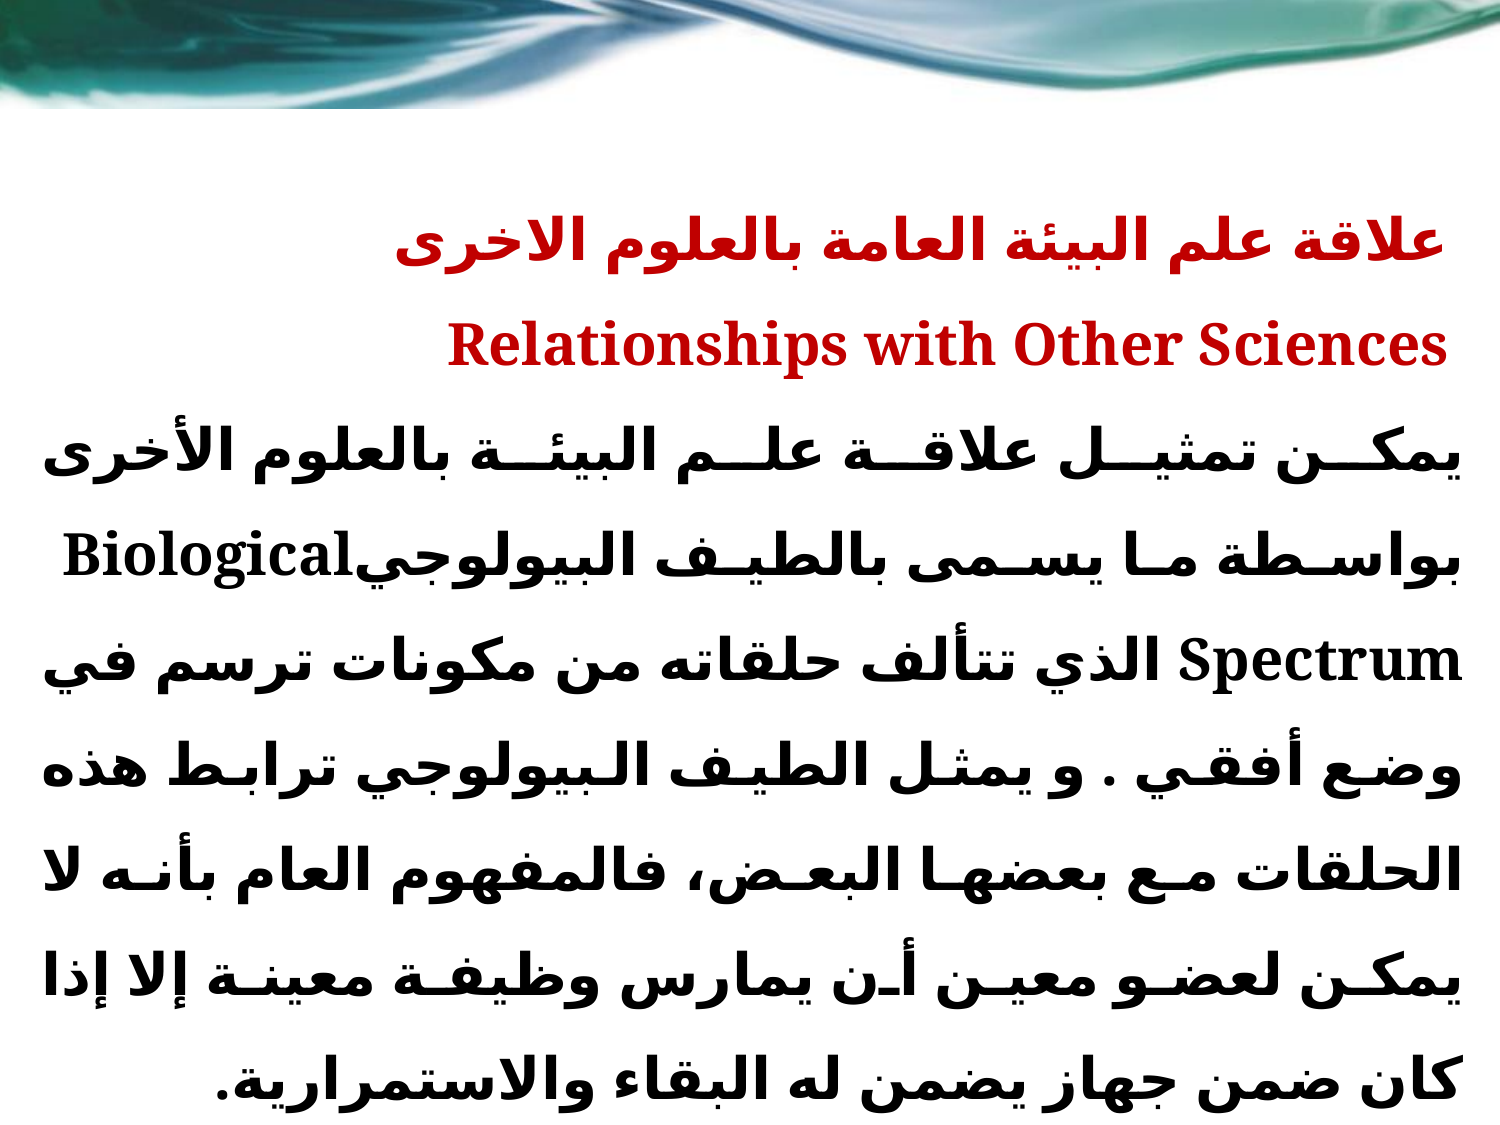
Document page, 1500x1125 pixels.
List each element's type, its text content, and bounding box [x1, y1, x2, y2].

picture [0, 0, 1500, 109]
list علاقة علم البيئة العامة بالعلوم الاخرى Relationships with Other Sciences يمكن تمثيل علاقة علم البيئة بالعلوم الأخرى بواسطة ما يسمى بالطيف البيولوجيBiological Spectrum الذي تتألف حلقاته من مكونات ترسم في وضع أفقي . و يمثل الطيف البيولوجي ترابط هذه الحلقات مع بعضها البعض، فالمفهوم العام بأنه لا يمكن لعضو معين أن يمارس وظيفة معينة إلا إذا كان ضمن جهاز يضمن له البقاء والاستمرارية. [26, 54, 1480, 764]
